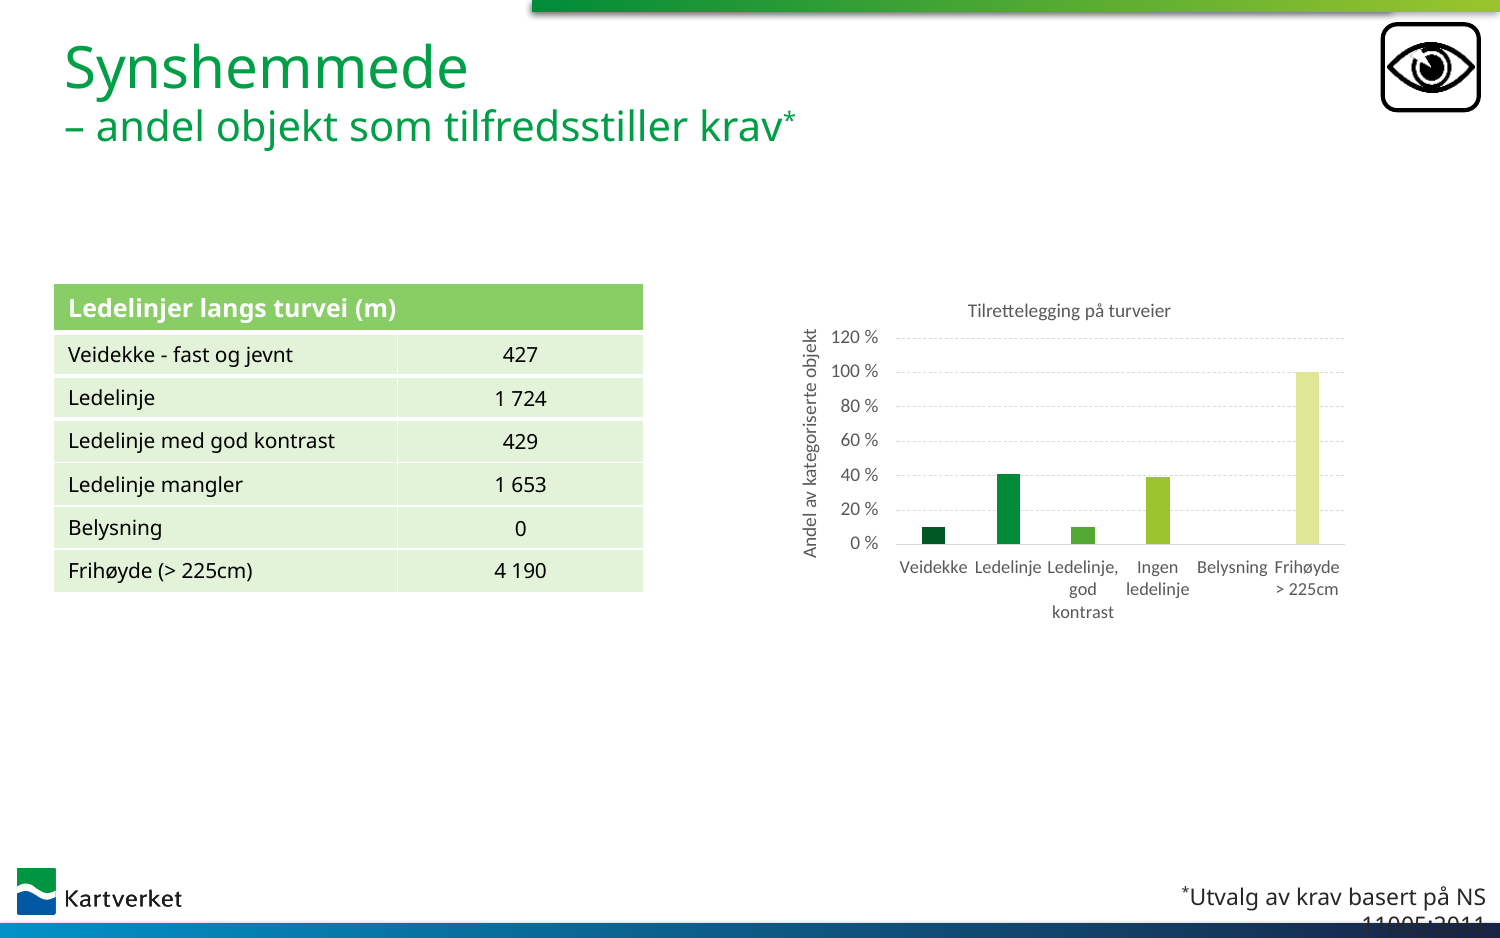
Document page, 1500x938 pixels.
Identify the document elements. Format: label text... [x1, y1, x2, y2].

text_box *Utvalg av krav basert på NS 11005:2011 [1068, 873, 1500, 938]
table_cell Ledelinje [54, 378, 397, 417]
table_cell 429 [398, 421, 643, 462]
table_cell Frihøyde (> 225cm) [54, 550, 397, 592]
table_cell Ledelinje med god kontrast [54, 421, 397, 462]
text_box Synshemmede – andel objekt som tilfredsstiller krav* [49, 24, 1431, 158]
table_cell 1 724 [398, 378, 643, 417]
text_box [1382, 24, 1480, 111]
table_cell 0 [398, 507, 643, 548]
table_header Ledelinjer langs turvei (m) [54, 284, 643, 330]
table_cell 1 653 [398, 463, 643, 505]
table_cell Ledelinje mangler [54, 463, 397, 505]
table_cell Veidekke - fast og jevnt [54, 335, 397, 374]
table_cell 4 190 [398, 550, 643, 592]
table_cell 427 [398, 335, 643, 374]
table_cell Belysning [54, 507, 397, 548]
picture [791, 291, 1348, 630]
